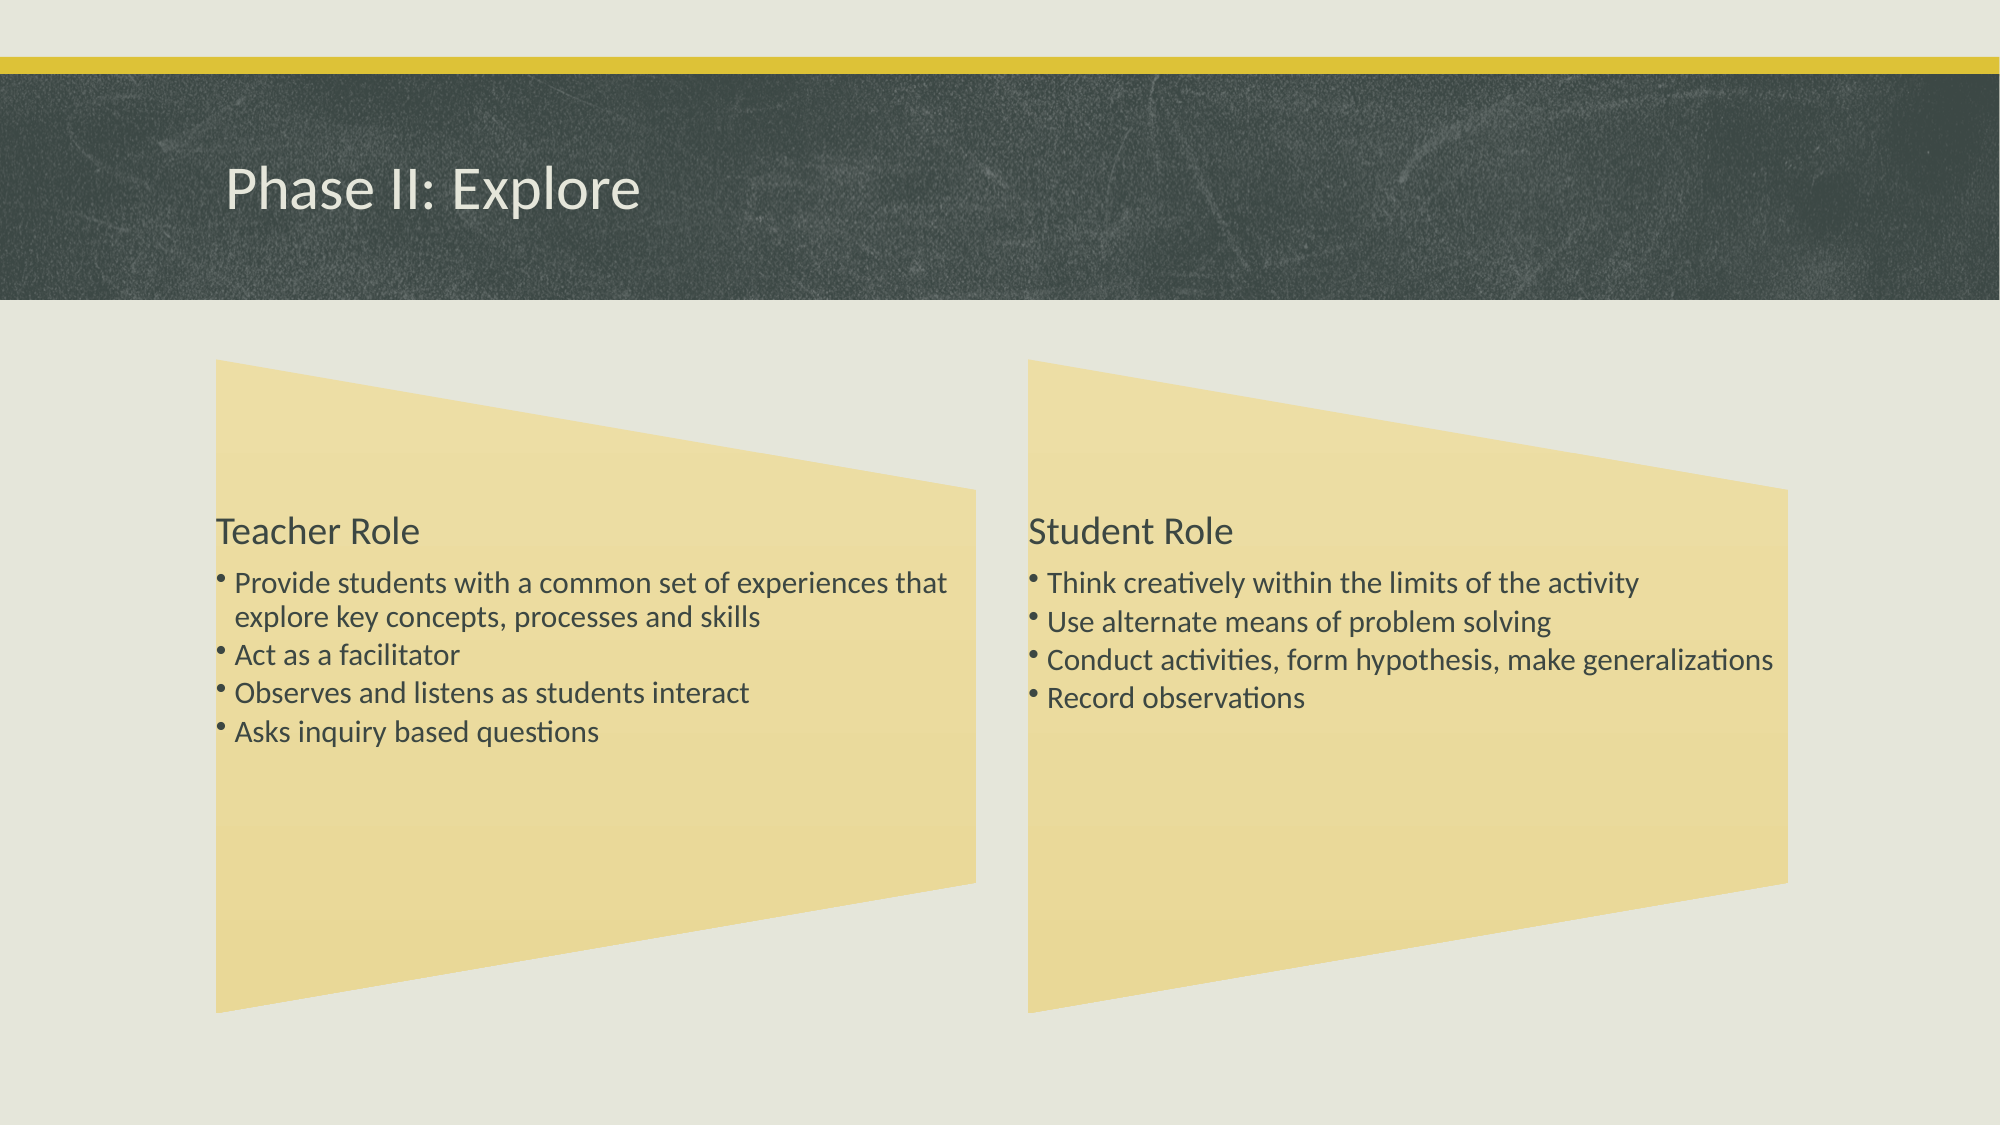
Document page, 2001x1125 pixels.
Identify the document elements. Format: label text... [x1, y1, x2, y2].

title Phase II: Explore [210, 76, 1790, 300]
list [209, 359, 1790, 1014]
picture [0, 74, 2000, 300]
